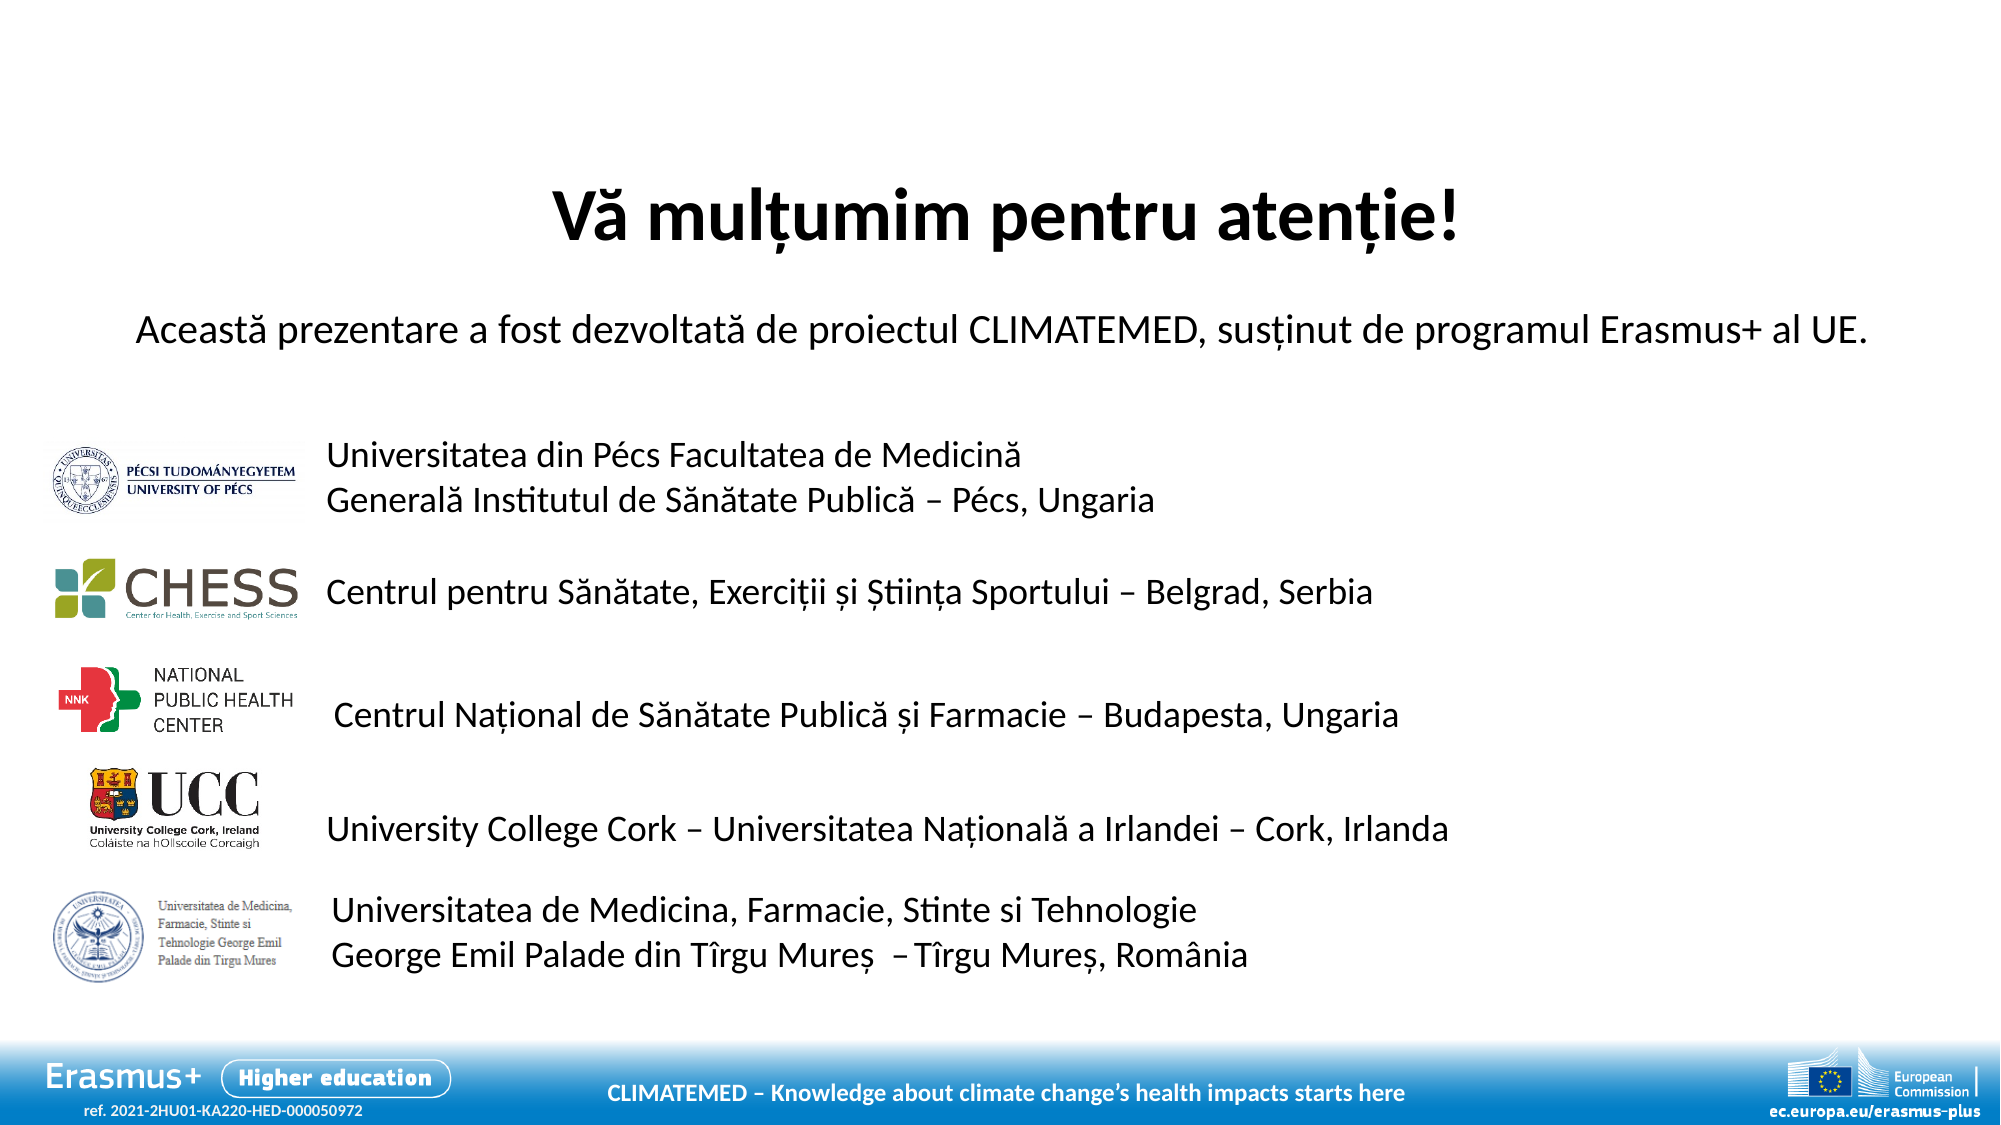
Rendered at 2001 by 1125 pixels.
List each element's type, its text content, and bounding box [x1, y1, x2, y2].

picture [43, 541, 308, 637]
text_box Universitatea din Pécs Facultatea de Medicină Generală Institutul de Sănătate Publică – Pécs, Ungaria [310, 447, 1674, 503]
picture [48, 882, 300, 994]
picture [0, 899, 2000, 1125]
text_box Centrul pentru Sănătate, Exerciții și Știința Sportului – Belgrad, Serbia [310, 561, 1521, 617]
text_box Universitatea de Medicina, Farmacie, Stinte si Tehnologie George Emil Palade din Tîrgu Mureș – Tîrgu Mureș, România [316, 884, 1393, 976]
text_box University College Cork – Universitatea Națională a Irlandei – Cork, Irlanda [310, 799, 1538, 854]
text_box Centrul Național de Sănătate Publică și Farmacie – Budapesta, Ungaria [318, 684, 1526, 740]
text_box [43, 872, 306, 981]
picture [43, 437, 305, 523]
picture [43, 655, 308, 744]
list Vă mulțumim pentru atenție! Această prezentare a fost dezvoltată de proiectul CLIMATEMED, susținut de programul Erasmus+ al UE. [31, 149, 1984, 1031]
picture [43, 763, 305, 854]
